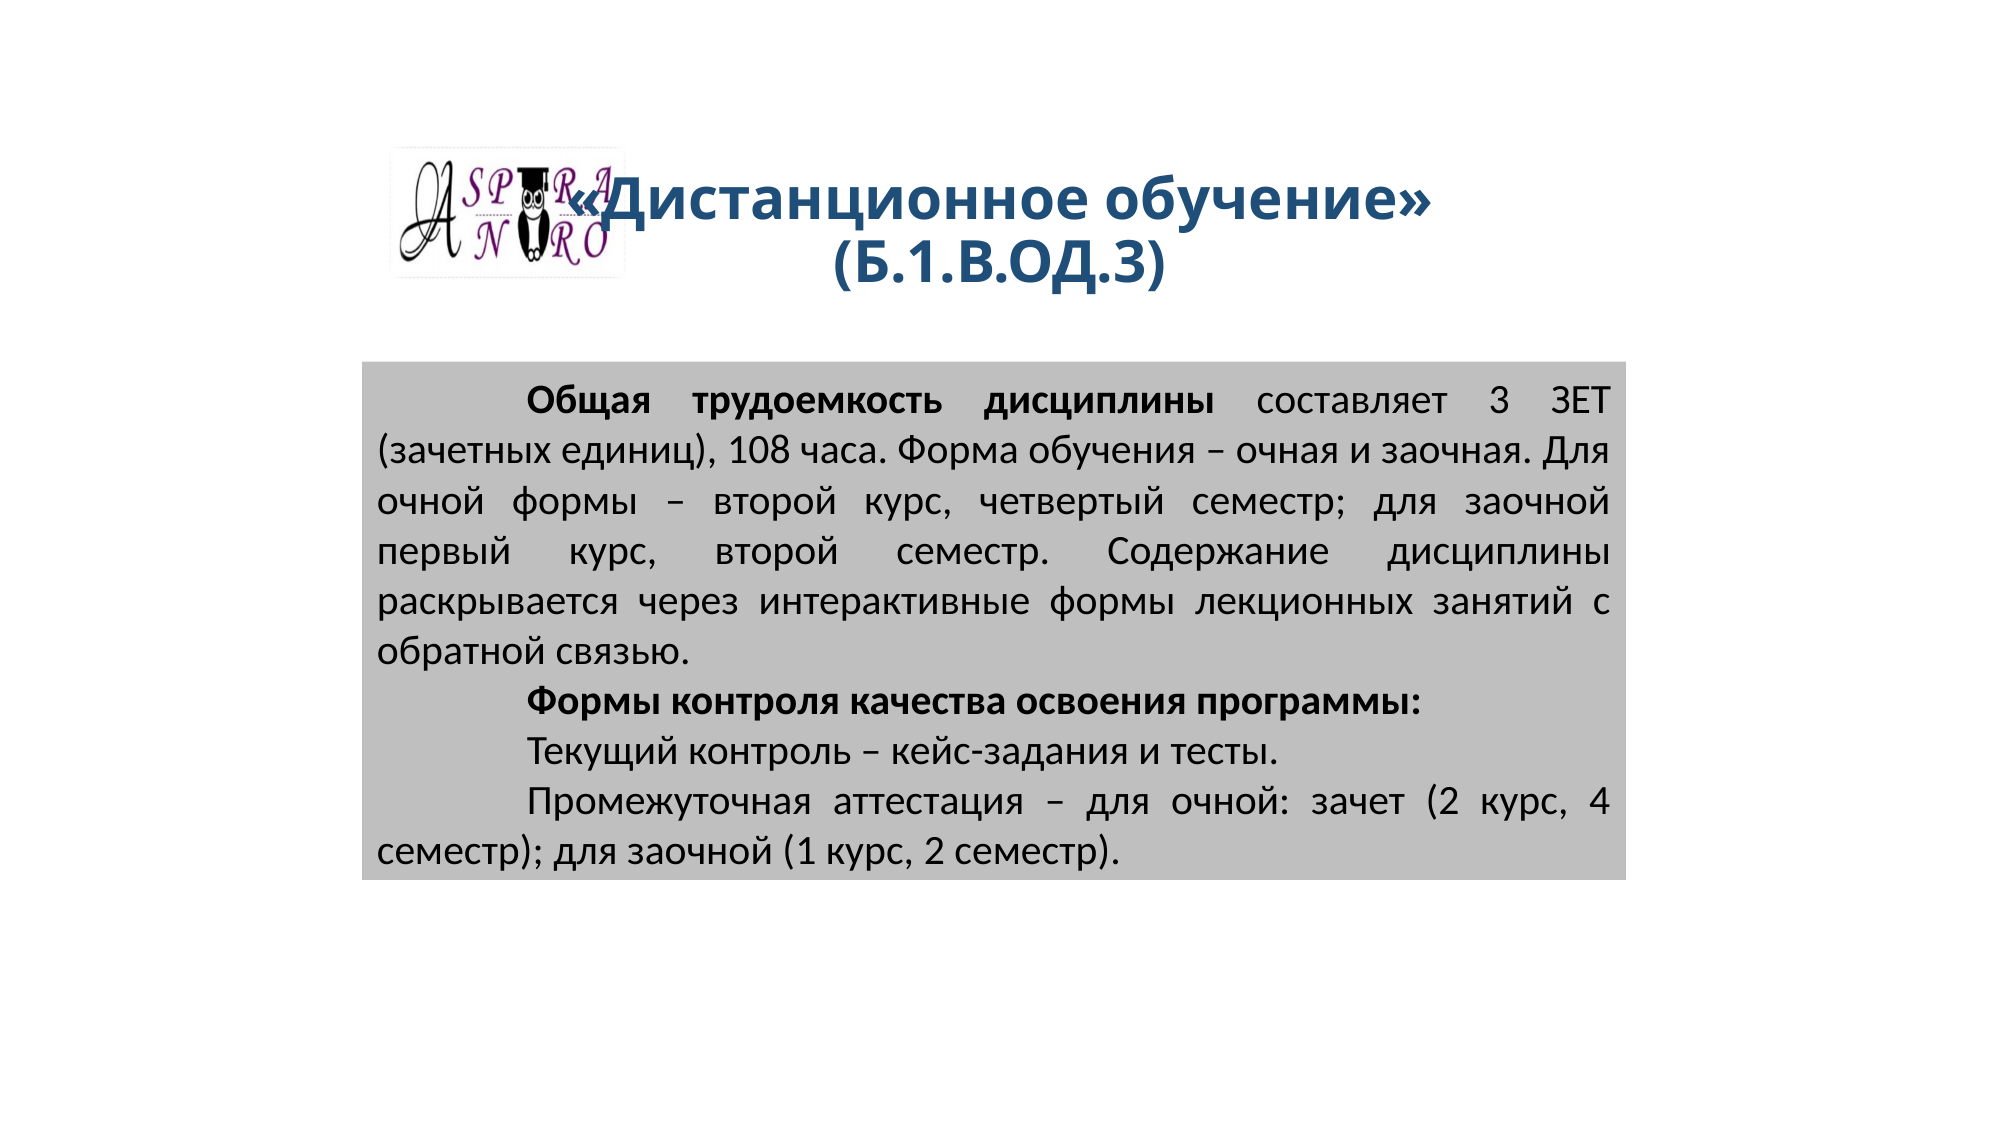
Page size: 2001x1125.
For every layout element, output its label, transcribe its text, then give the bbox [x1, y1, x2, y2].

title «Дистанционное обучение» (Б.1.В.ОД.3) [362, 172, 1638, 303]
text_box Общая трудоемкость дисциплины составляет 3 ЗЕТ (зачетных единиц), 108 часа. Форма обучения – очная и заочная. Для очной формы – второй курс, четвертый семестр; для заочной первый курс, второй семестр. Содержание дисциплины раскрывается через интерактивные формы лекционных занятий с обратной связью. Формы контроля качества освоения программы: Текущий контроль – кейс-задания и тесты. Промежуточная аттестация – для очной: зачет (2 курс, 4 семестр); для заочной (1 курс, 2 семестр). [362, 361, 1626, 880]
picture [387, 143, 628, 282]
